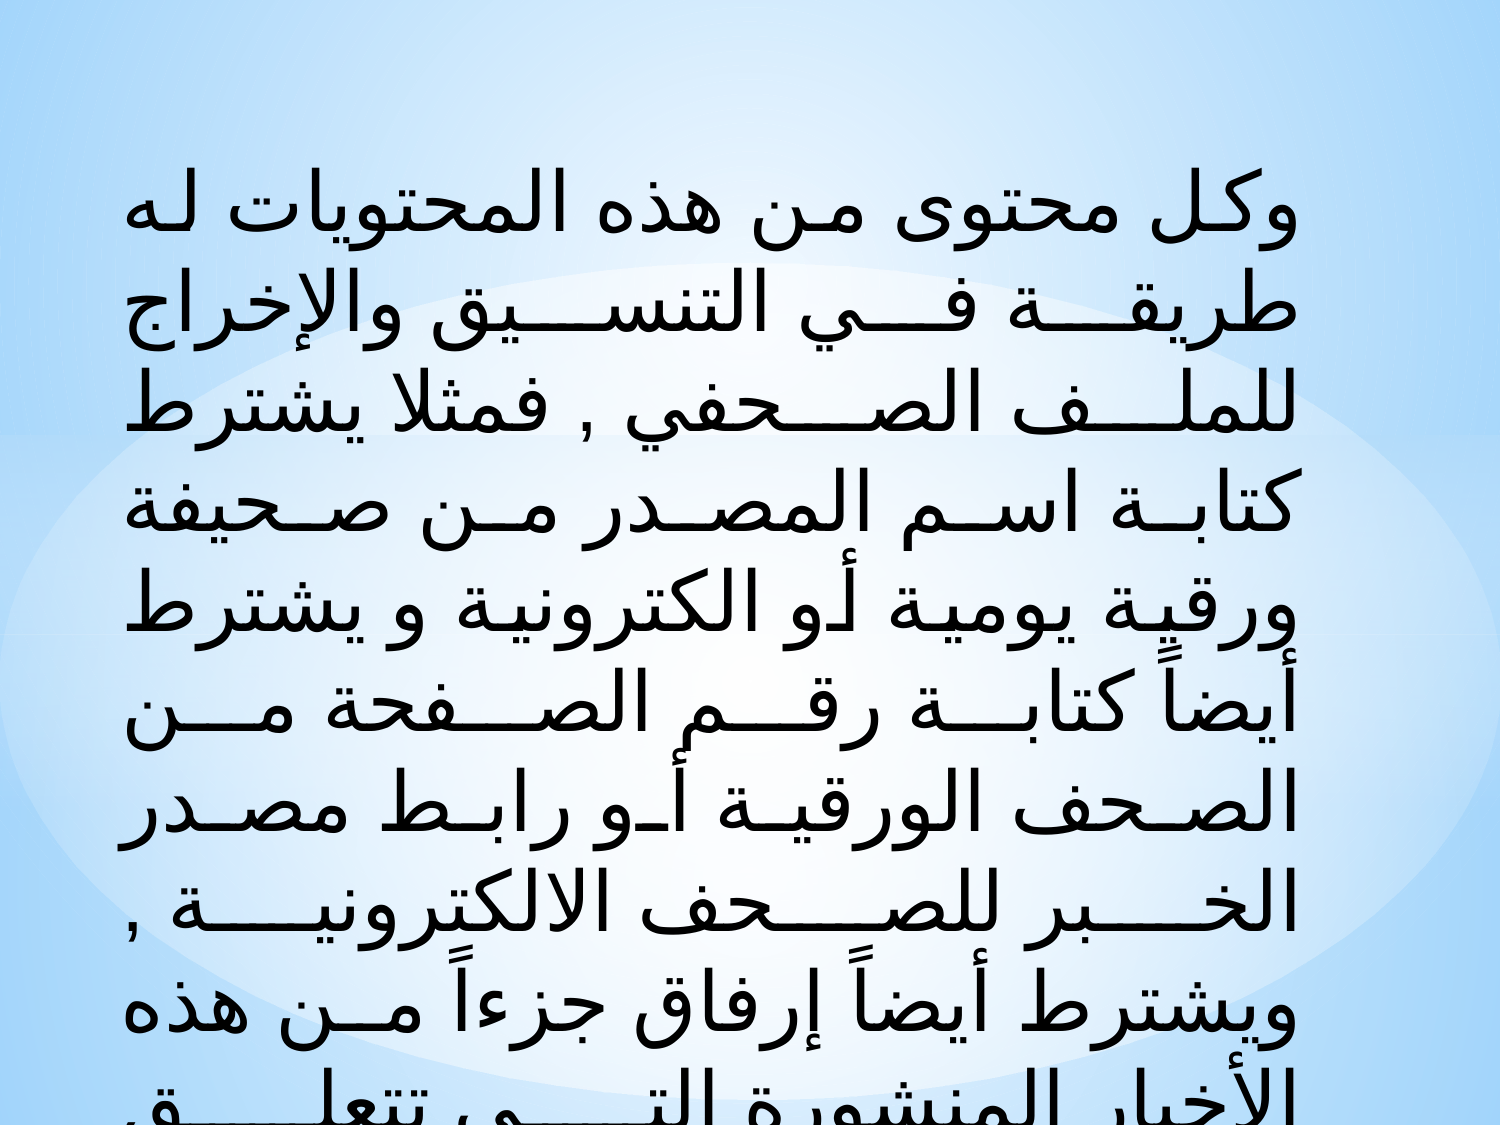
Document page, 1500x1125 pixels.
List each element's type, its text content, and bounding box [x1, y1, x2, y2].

text_box وكل محتوى من هذه المحتويات له طريقة في التنسيق والإخراج للملف الصحفي , فمثلا يشترط كتابة اسم المصدر من صحيفة ورقية يومية أو الكترونية و يشترط أيضاً كتابة رقم الصفحة من الصحف الورقية أو رابط مصدر الخبر للصحف الالكترونية , ويشترط أيضاً إرفاق جزءاً من هذه الأخبار المنشورة التي تتعلق بمحتويات الملف الصحفي . [106, 141, 1317, 1125]
